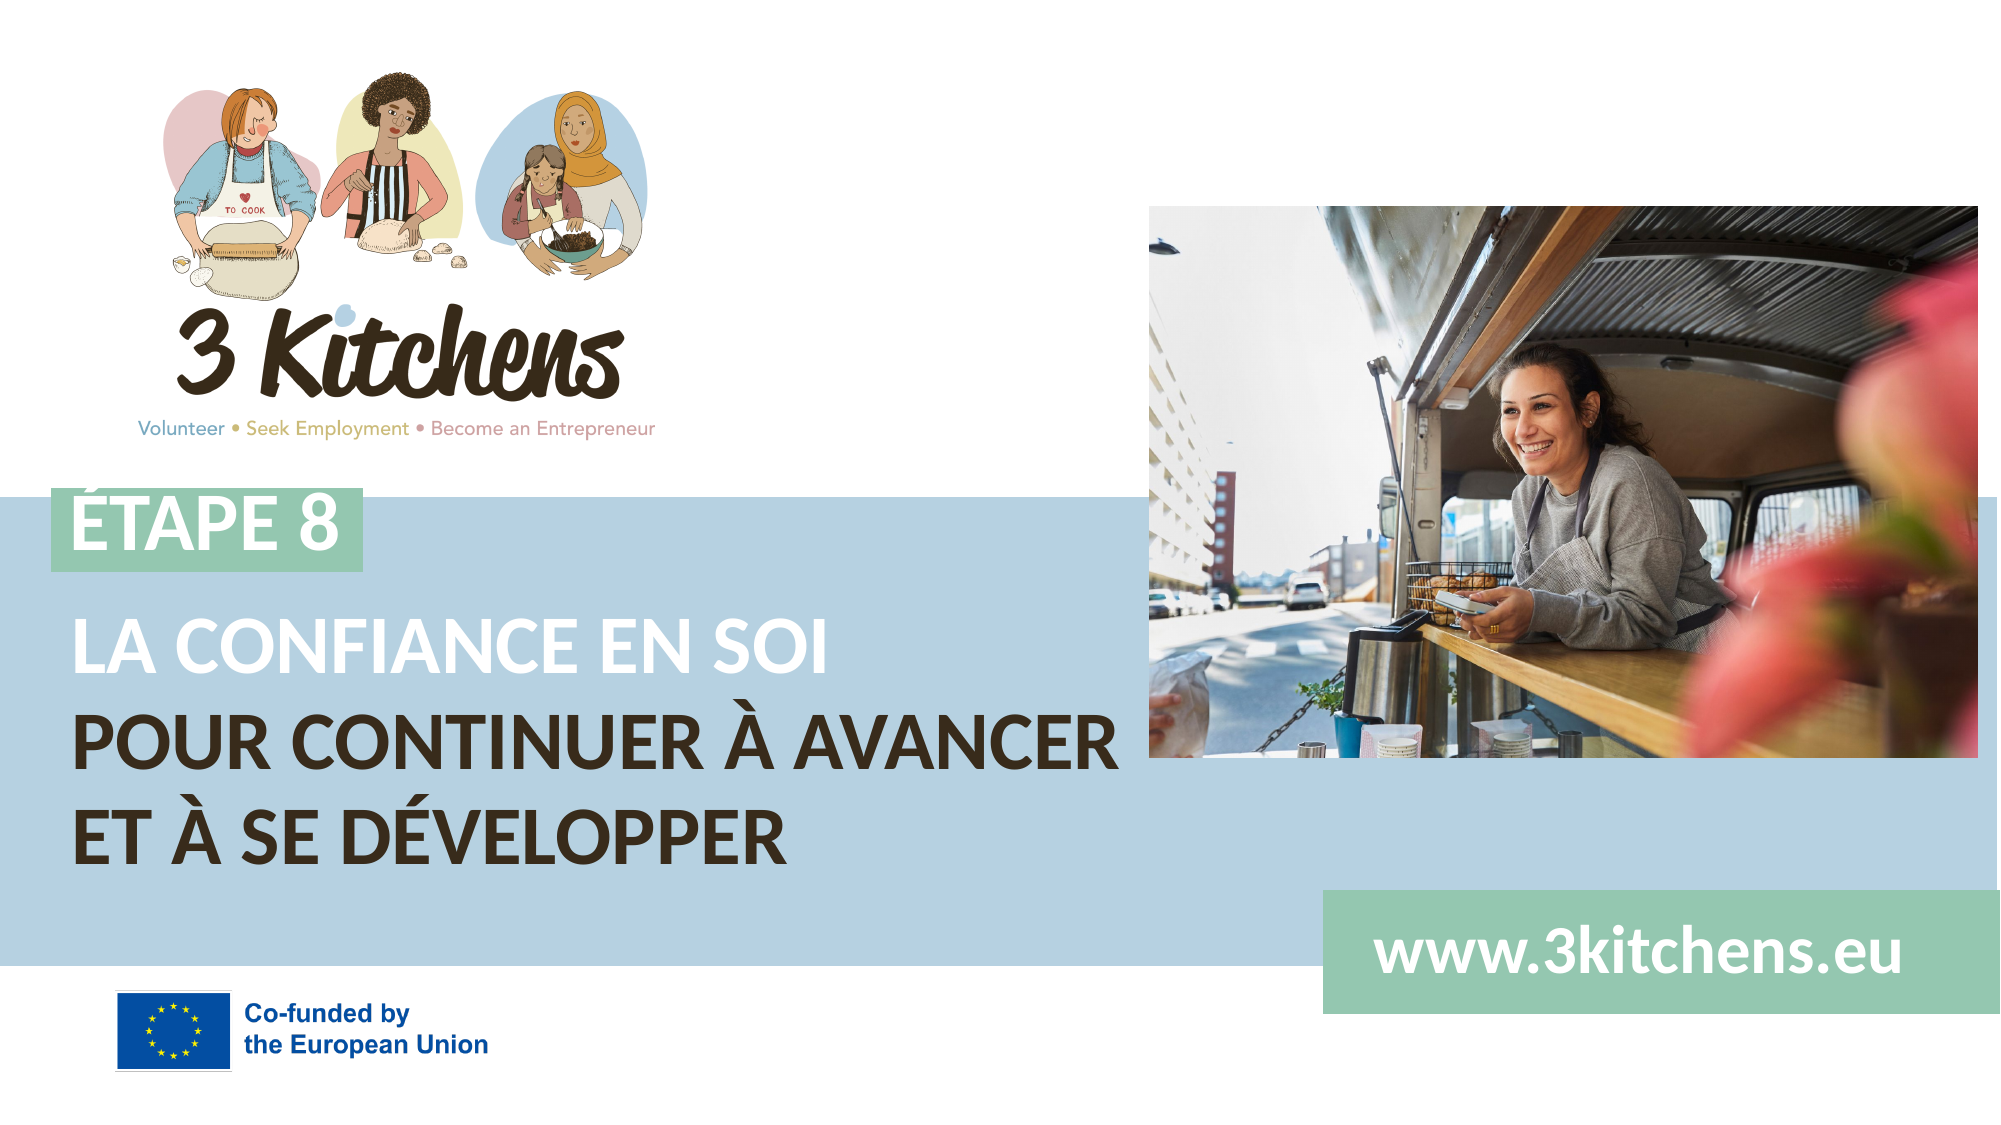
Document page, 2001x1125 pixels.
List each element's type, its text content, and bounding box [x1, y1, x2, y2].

text_box LA CONFIANCE EN SOI POUR CONTINUER À AVANCER ET À SE DÉVELOPPER [56, 586, 1141, 675]
picture [105, 25, 712, 464]
list www.3kitchens.eu [1323, 891, 1921, 1012]
picture [1149, 206, 1978, 758]
picture [112, 988, 516, 1074]
text_box ÉTAPE 8. [35, 464, 882, 552]
